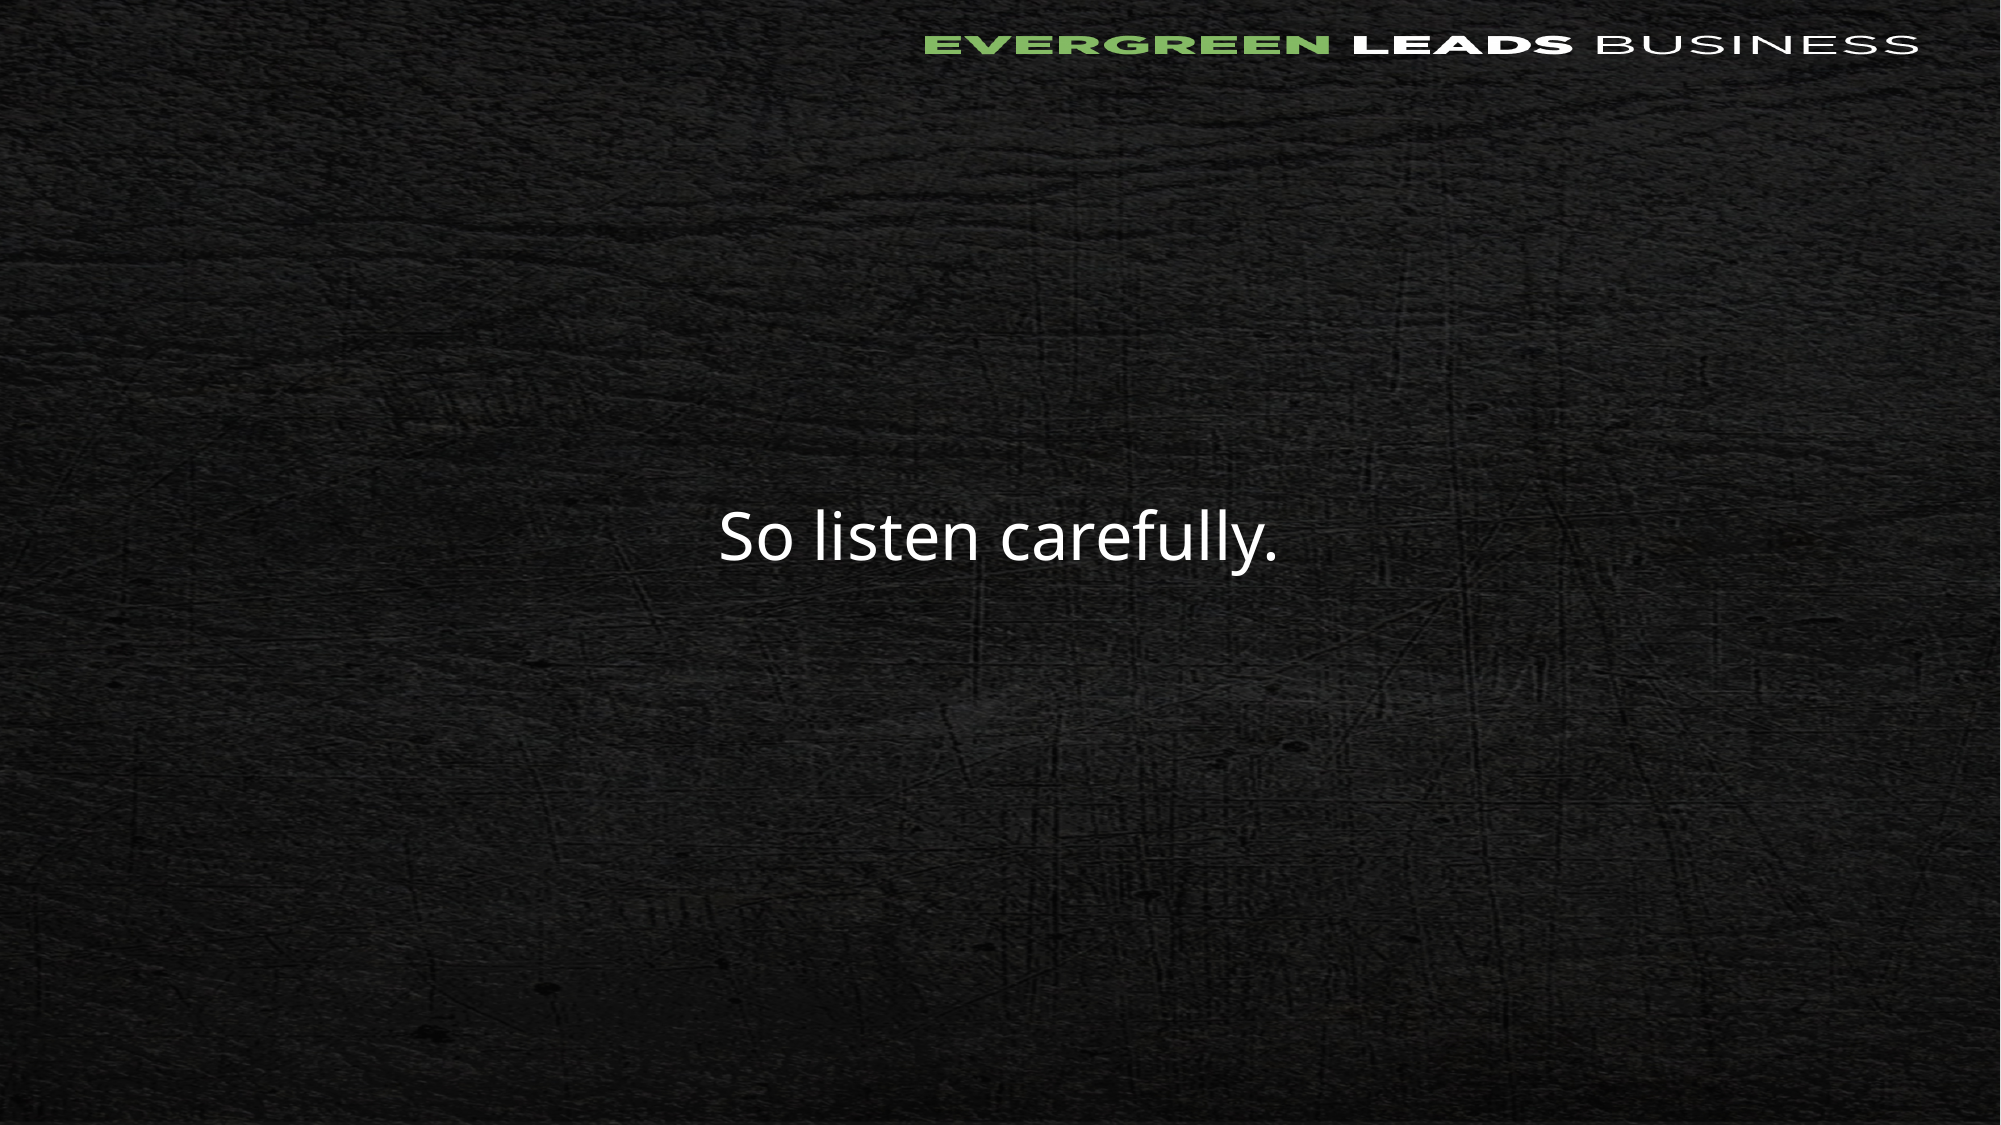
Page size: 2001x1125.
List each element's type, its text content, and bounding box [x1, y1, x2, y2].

picture [0, 0, 2001, 1125]
title So listen carefully. [249, 469, 1750, 583]
